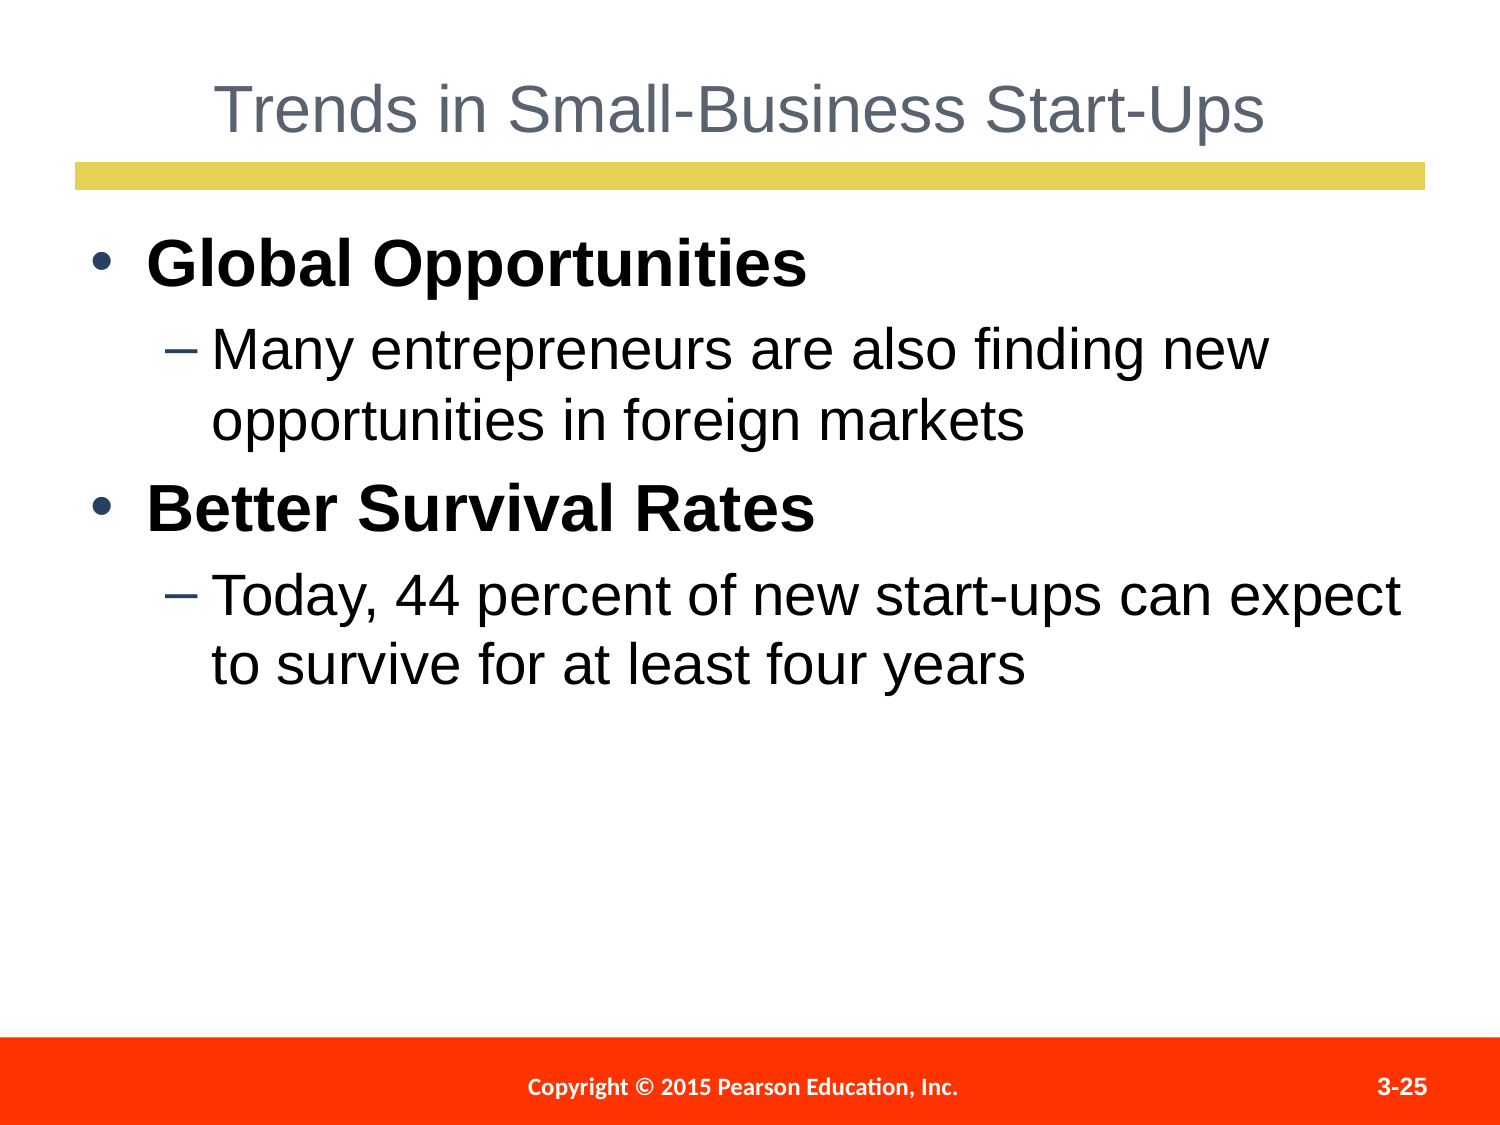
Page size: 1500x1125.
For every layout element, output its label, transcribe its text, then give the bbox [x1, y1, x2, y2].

title Trends in Small-Business Start-Ups [74, 12, 1426, 201]
list Global Opportunities Many entrepreneurs are also finding new opportunities in foreign markets Better Survival Rates Today, 44 percent of new start-ups can expect to survive for at least four years [74, 212, 1426, 1006]
